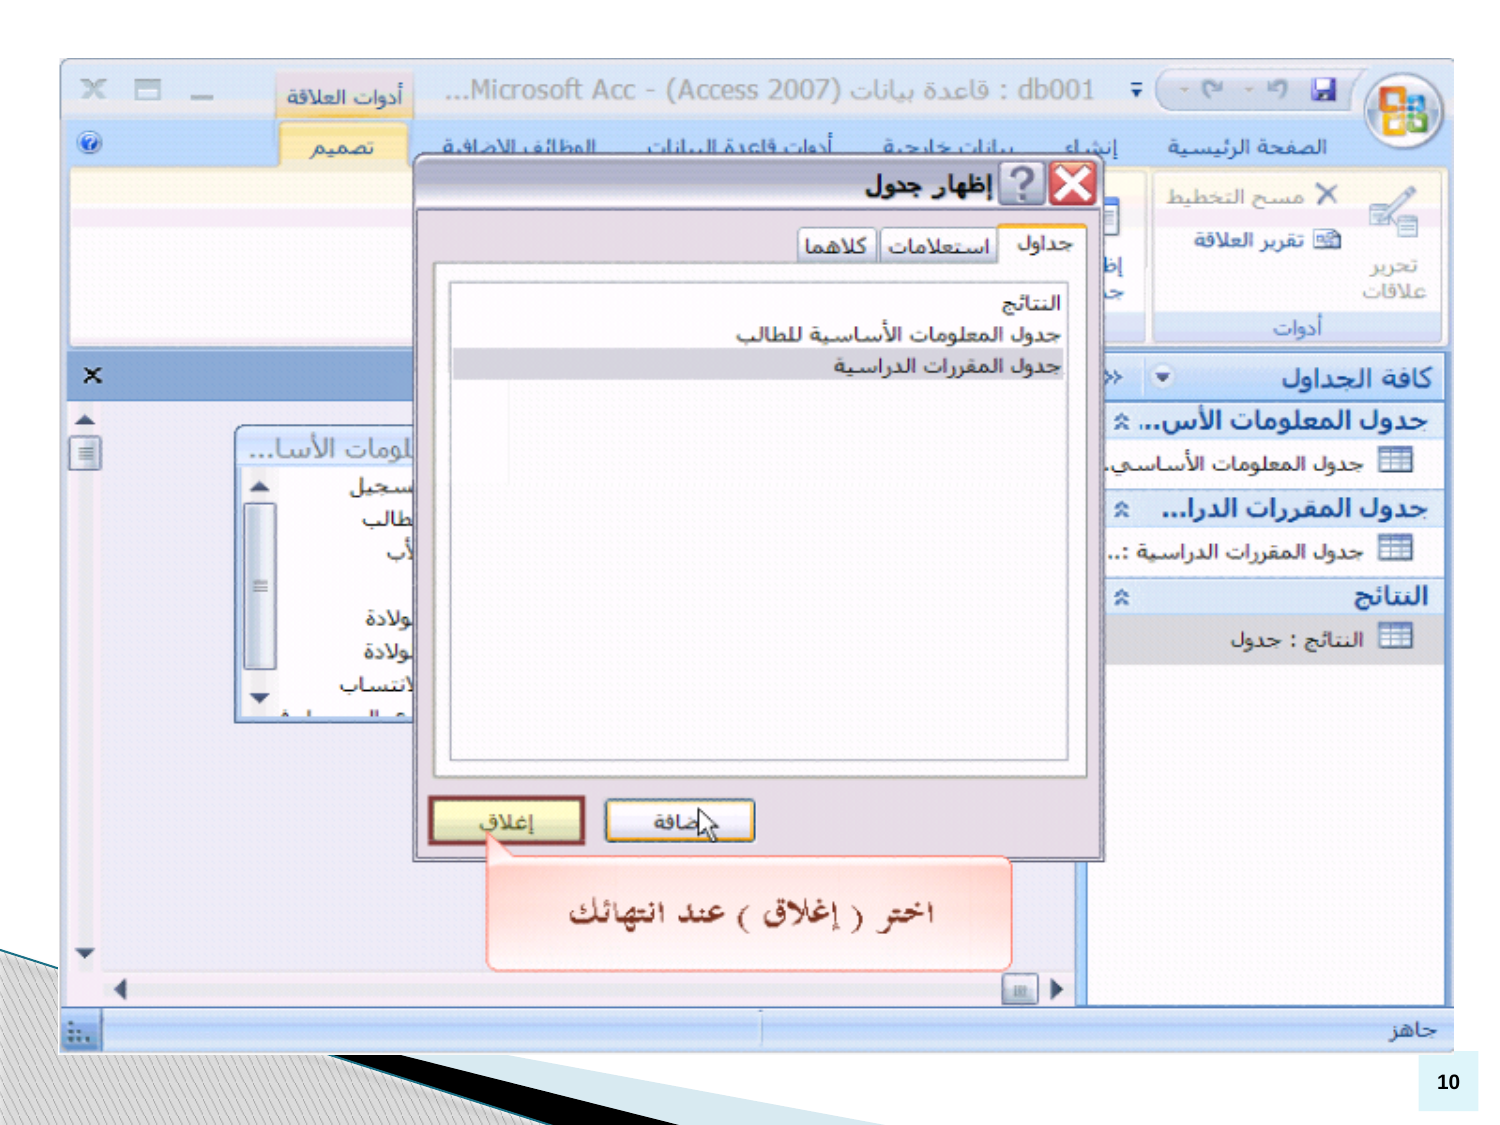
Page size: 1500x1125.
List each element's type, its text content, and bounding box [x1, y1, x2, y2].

picture [58, 58, 1454, 1055]
slide_number 10 [1418, 1051, 1479, 1112]
